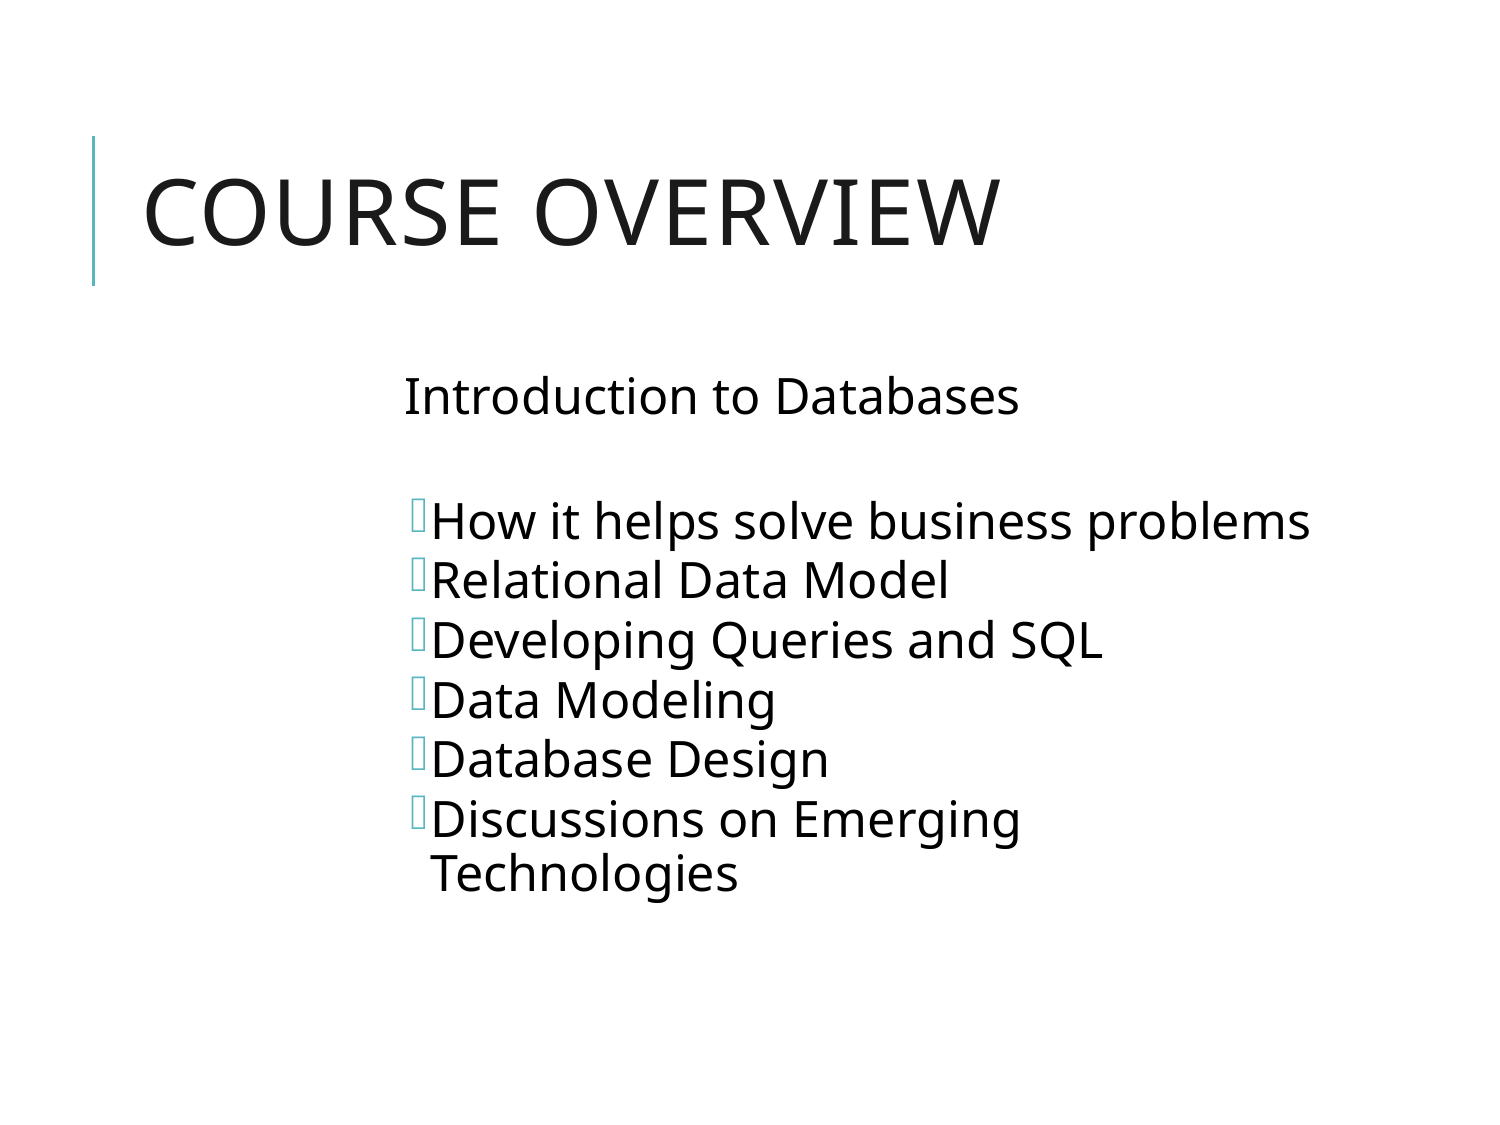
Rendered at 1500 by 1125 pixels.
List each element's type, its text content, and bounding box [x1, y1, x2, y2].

title Course Overview [126, 96, 1322, 342]
list Introduction to Databases How it helps solve business problems Relational Data Model Developing Queries and SQL Data Modeling Database Design Discussions on Emerging Technologies [383, 321, 1339, 942]
